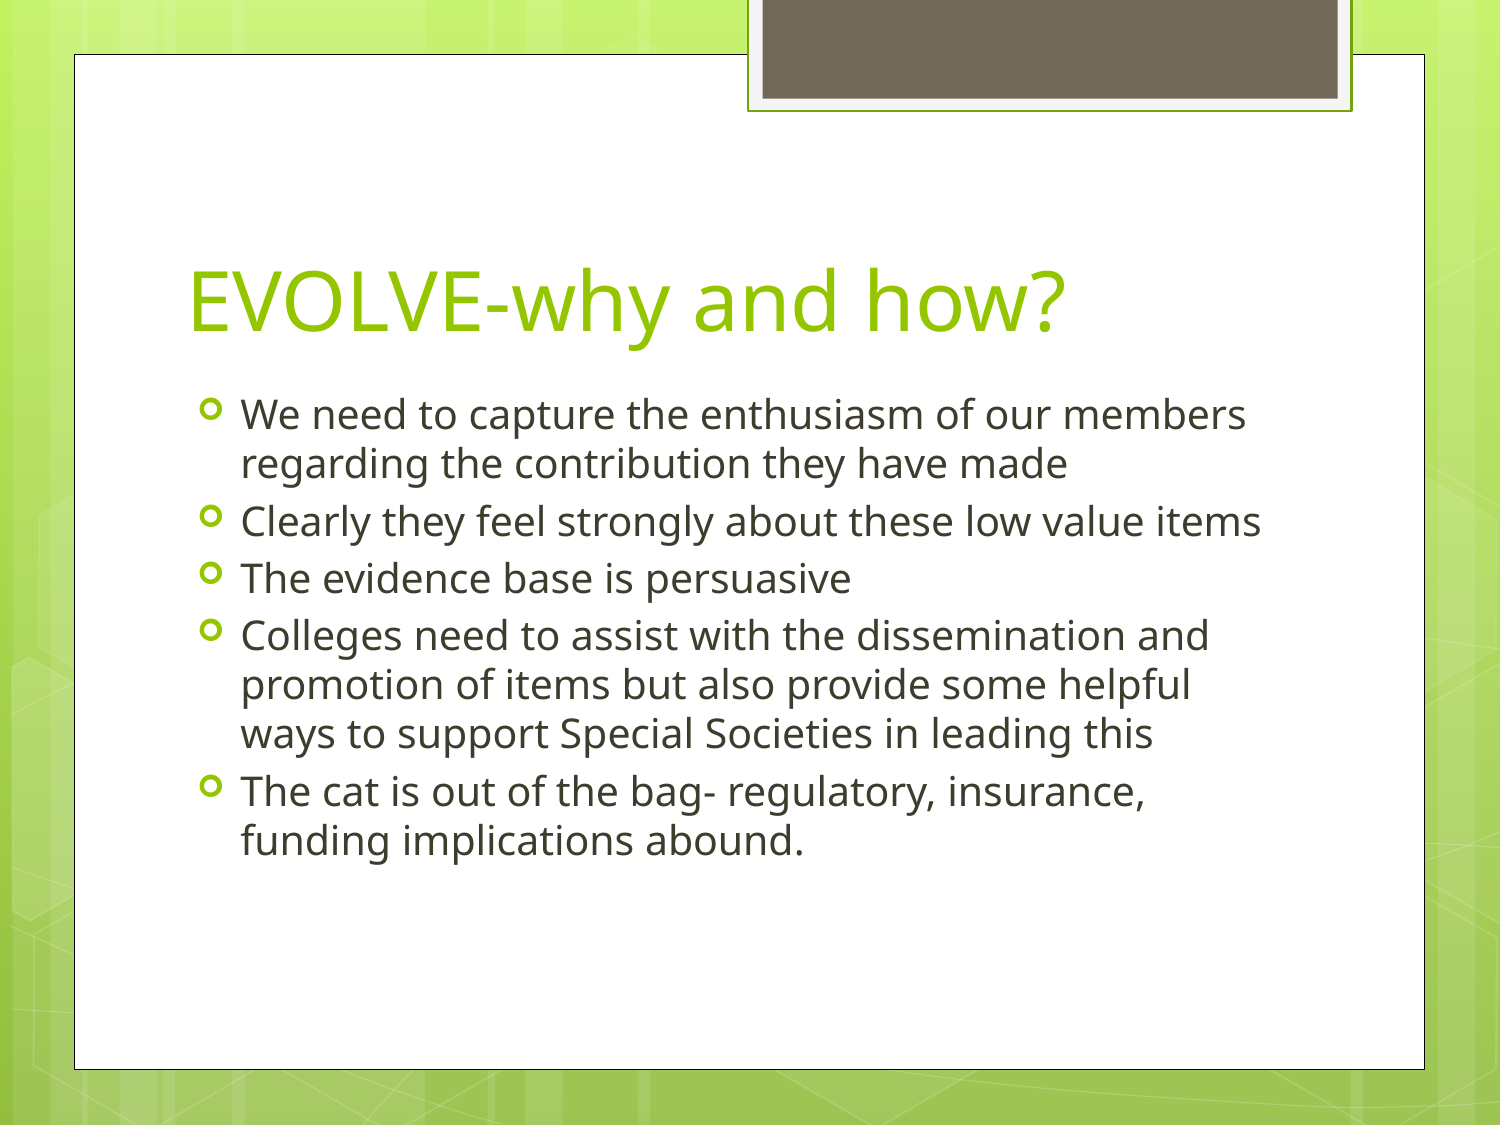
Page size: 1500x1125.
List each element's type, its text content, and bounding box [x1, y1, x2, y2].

title EVOLVE-why and how? [171, 168, 1324, 357]
list We need to capture the enthusiasm of our members regarding the contribution they have made Clearly they feel strongly about these low value items The evidence base is persuasive Colleges need to assist with the dissemination and promotion of items but also provide some helpful ways to support Special Societies in leading this The cat is out of the bag- regulatory, insurance, funding implications abound. [171, 381, 1283, 957]
